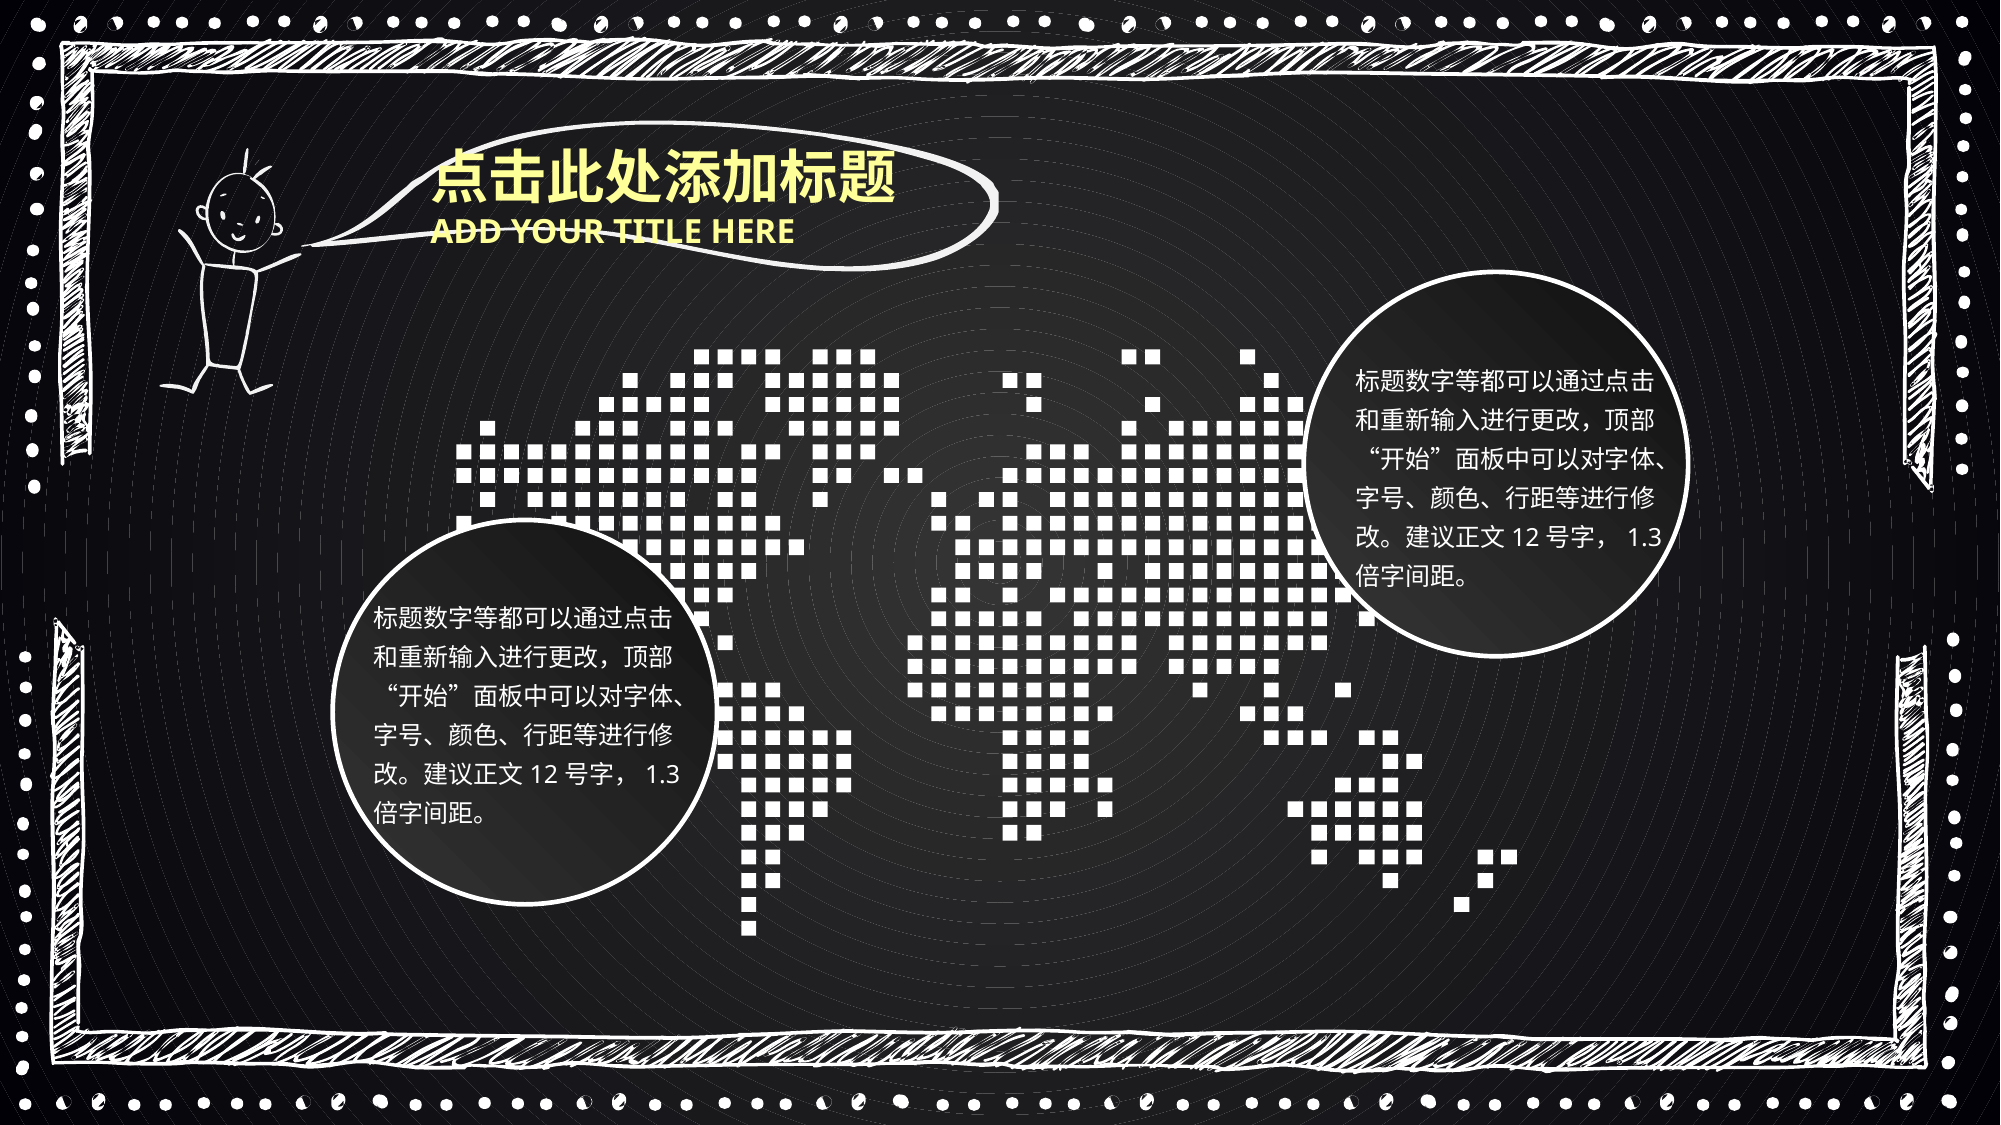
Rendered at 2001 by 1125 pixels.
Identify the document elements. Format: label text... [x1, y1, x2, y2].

text_box [955, 539, 971, 556]
text_box [1026, 801, 1042, 817]
text_box [331, 614, 358, 810]
text_box [1145, 563, 1161, 579]
text_box [1287, 539, 1304, 556]
text_box [1287, 587, 1304, 603]
text_box [1026, 611, 1042, 627]
text_box [1097, 658, 1113, 674]
text_box [1097, 587, 1113, 603]
text_box [1311, 587, 1327, 603]
text_box [1356, 598, 1636, 658]
text_box [1216, 539, 1232, 556]
text_box [1002, 706, 1018, 722]
text_box [480, 468, 496, 483]
text_box [955, 611, 971, 627]
text_box [456, 515, 472, 531]
text_box [717, 420, 733, 436]
text_box [1382, 801, 1399, 817]
text_box [955, 706, 971, 722]
text_box [978, 706, 994, 722]
text_box [1287, 444, 1303, 460]
text_box [575, 492, 591, 507]
text_box [1240, 658, 1256, 674]
text_box [1263, 468, 1279, 483]
text_box [599, 492, 614, 507]
text_box [907, 682, 923, 698]
text_box [1192, 444, 1208, 460]
text_box [1263, 444, 1279, 460]
text_box [741, 515, 757, 531]
text_box [1406, 824, 1422, 841]
text_box [1002, 730, 1018, 745]
text_box [765, 444, 781, 460]
text_box [1263, 539, 1279, 556]
text_box [741, 444, 757, 460]
text_box [1073, 468, 1089, 483]
text_box [978, 635, 994, 651]
text_box [1453, 897, 1470, 912]
text_box [670, 515, 685, 531]
text_box [1263, 397, 1279, 412]
text_box [527, 492, 543, 507]
text_box [860, 373, 876, 388]
text_box [456, 468, 472, 483]
text_box [1406, 801, 1422, 817]
text_box [1050, 444, 1066, 460]
text_box [1263, 611, 1279, 627]
text_box [1382, 730, 1399, 745]
text_box [622, 468, 638, 483]
text_box [1002, 563, 1018, 579]
text_box [978, 682, 994, 698]
text_box [1168, 492, 1184, 507]
text_box [883, 420, 899, 436]
text_box [812, 373, 828, 388]
text_box [1050, 801, 1066, 817]
text_box [836, 420, 852, 436]
text_box [1263, 373, 1279, 388]
text_box [931, 515, 947, 531]
text_box [931, 492, 947, 507]
text_box [1002, 373, 1018, 388]
text_box [836, 777, 852, 793]
text_box [527, 468, 543, 483]
text_box [741, 753, 757, 769]
text_box [717, 635, 733, 651]
text_box [931, 706, 947, 722]
text_box [978, 658, 994, 674]
text_box [1168, 420, 1184, 436]
text_box [1097, 539, 1113, 556]
text_box [378, 518, 672, 586]
text_box [1073, 587, 1089, 603]
text_box [1073, 611, 1089, 627]
text_box [788, 397, 804, 412]
text_box [931, 635, 947, 651]
text_box [1002, 587, 1018, 603]
text_box [812, 444, 828, 460]
text_box [1050, 682, 1066, 698]
text_box [1026, 658, 1042, 674]
text_box [717, 730, 733, 745]
text_box [1168, 563, 1184, 579]
text_box [694, 539, 709, 556]
text_box [1216, 492, 1232, 507]
text_box [836, 373, 852, 388]
text_box [1121, 492, 1137, 507]
text_box [551, 492, 567, 507]
text_box [1382, 873, 1399, 889]
text_box [1121, 587, 1137, 603]
text_box [788, 824, 804, 841]
text_box [1121, 444, 1137, 460]
text_box [1168, 468, 1184, 483]
text_box [812, 492, 828, 507]
text_box [717, 753, 733, 769]
text_box [907, 468, 923, 483]
text_box [707, 647, 719, 777]
text_box [1263, 635, 1279, 651]
text_box [1263, 706, 1279, 722]
text_box [836, 349, 852, 365]
text_box [1311, 563, 1327, 579]
text_box [1121, 420, 1137, 436]
text_box [646, 539, 662, 556]
text_box [1026, 777, 1042, 793]
text_box [1073, 777, 1089, 793]
text_box [1097, 706, 1113, 722]
text_box [717, 539, 733, 556]
text_box [765, 397, 781, 412]
text_box [1073, 682, 1089, 698]
text_box [504, 468, 519, 483]
text_box [1026, 824, 1042, 841]
text_box [1287, 420, 1304, 436]
text_box [1050, 777, 1066, 793]
text_box [622, 373, 638, 388]
text_box [1335, 801, 1351, 817]
text_box [599, 515, 614, 531]
text_box [480, 492, 496, 507]
text_box [741, 468, 757, 483]
text_box [883, 397, 899, 412]
text_box [955, 587, 971, 603]
text_box [1382, 824, 1399, 841]
text_box [1311, 539, 1325, 556]
text_box [1002, 492, 1018, 507]
text_box [1240, 444, 1256, 460]
text_box [694, 515, 709, 531]
text_box [480, 420, 496, 436]
text_box [1145, 468, 1161, 483]
text_box [1097, 468, 1113, 483]
text_box [1073, 706, 1089, 722]
text_box [1121, 658, 1137, 674]
text_box [717, 468, 733, 483]
text_box [1406, 753, 1422, 769]
text_box [599, 468, 614, 483]
text_box [812, 468, 828, 483]
text_box [1026, 682, 1042, 698]
text_box [375, 835, 675, 906]
text_box [1073, 753, 1089, 769]
text_box [717, 492, 733, 507]
text_box [836, 753, 852, 769]
text_box [1097, 777, 1113, 793]
text_box [1240, 492, 1256, 507]
text_box [1168, 515, 1184, 531]
text_box [1192, 468, 1208, 483]
text_box [1358, 777, 1375, 793]
text_box [1168, 635, 1184, 651]
text_box 标题数字等都可以通过点击和重新输入进行更改，顶部“开始”面板中可以对字体、字号、颜色、行距等进行修改。建议正文12号字，1.3倍字间距。 [1340, 349, 1689, 598]
text_box [765, 824, 781, 841]
text_box [1263, 587, 1279, 603]
text_box [978, 611, 994, 627]
text_box [836, 444, 852, 460]
text_box [1501, 849, 1517, 865]
text_box [1050, 468, 1066, 483]
text_box [788, 730, 804, 745]
text_box [1002, 539, 1018, 556]
text_box [1406, 849, 1422, 865]
text_box [765, 801, 781, 817]
text_box [1073, 515, 1089, 531]
text_box [670, 563, 685, 579]
text_box [551, 515, 567, 523]
text_box [1263, 658, 1279, 674]
text_box [694, 563, 709, 579]
text_box [694, 468, 709, 483]
text_box [1002, 635, 1018, 651]
text_box [1073, 730, 1089, 745]
text_box [649, 563, 662, 575]
text_box [788, 753, 804, 769]
text_box [741, 349, 757, 365]
text_box [694, 349, 709, 365]
text_box [1311, 635, 1327, 651]
text_box [1216, 444, 1232, 460]
text_box [1335, 824, 1351, 841]
text_box [1263, 682, 1279, 698]
text_box [741, 897, 757, 912]
text_box [1287, 492, 1304, 507]
text_box [1168, 539, 1184, 556]
text_box [1145, 611, 1161, 627]
text_box [741, 563, 757, 579]
text_box [955, 563, 971, 579]
text_box [883, 468, 899, 483]
text_box [1097, 563, 1113, 579]
text_box [1216, 658, 1232, 674]
text_box [1192, 563, 1208, 579]
text_box [1168, 658, 1184, 674]
text_box [1145, 539, 1161, 556]
text_box [1335, 682, 1351, 698]
text_box [1050, 539, 1066, 556]
text_box [1097, 801, 1113, 817]
text_box [1287, 468, 1303, 483]
text_box [1216, 635, 1232, 651]
text_box [1073, 658, 1089, 674]
text_box [765, 349, 781, 365]
text_box [1002, 824, 1018, 841]
text_box [1216, 587, 1232, 603]
text_box [1026, 730, 1042, 745]
text_box [1002, 468, 1018, 483]
text_box [1192, 635, 1208, 651]
text_box [907, 658, 923, 674]
text_box [1240, 706, 1256, 722]
text_box [1050, 492, 1066, 507]
text_box [1168, 611, 1184, 627]
text_box [717, 515, 733, 531]
text_box [1477, 849, 1494, 865]
text_box [765, 873, 781, 889]
text_box [599, 397, 614, 412]
text_box [1240, 563, 1256, 579]
text_box [812, 397, 828, 412]
text_box [788, 777, 804, 793]
text_box [1263, 730, 1279, 745]
text_box [1002, 682, 1018, 698]
text_box [480, 444, 496, 460]
text_box [741, 920, 757, 936]
text_box [1121, 468, 1137, 483]
text_box [622, 539, 638, 554]
text_box [1216, 420, 1232, 436]
text_box [1145, 515, 1161, 531]
text_box [978, 563, 994, 579]
text_box [1240, 587, 1256, 603]
text_box [955, 658, 971, 674]
text_box [1240, 515, 1256, 531]
text_box [741, 849, 757, 865]
text_box [646, 397, 662, 412]
text_box [1026, 468, 1042, 483]
text_box [1382, 753, 1399, 769]
text_box [1073, 492, 1089, 507]
text_box [1002, 658, 1018, 674]
text_box [741, 682, 757, 698]
text_box [646, 492, 662, 507]
text_box [1097, 635, 1113, 651]
text_box [765, 706, 781, 722]
text_box [1145, 349, 1161, 365]
text_box [1073, 635, 1089, 651]
text_box [670, 444, 685, 460]
text_box [741, 492, 757, 507]
text_box [741, 824, 757, 841]
text_box [955, 682, 971, 698]
text_box [788, 539, 804, 556]
text_box [694, 397, 709, 412]
text_box [812, 753, 828, 769]
text_box [931, 611, 947, 627]
text_box [788, 706, 804, 722]
text_box [1026, 444, 1042, 460]
text_box [931, 658, 947, 674]
text_box [1121, 515, 1137, 531]
text_box [1145, 397, 1161, 412]
text_box [717, 373, 733, 388]
text_box [1240, 539, 1256, 556]
text_box [788, 420, 804, 436]
text_box [622, 444, 638, 460]
text_box [646, 515, 662, 531]
text_box [836, 468, 852, 483]
text_box [1192, 611, 1208, 627]
text_box [1240, 420, 1256, 436]
text_box [575, 468, 591, 483]
text_box [718, 706, 733, 722]
text_box [1311, 611, 1327, 627]
text_box [717, 349, 733, 365]
text_box [741, 706, 757, 722]
text_box [622, 420, 638, 436]
text_box [860, 444, 876, 460]
text_box [1216, 611, 1232, 627]
text_box [670, 397, 685, 412]
text_box [622, 492, 638, 507]
text_box [1002, 611, 1018, 627]
text_box [1192, 587, 1208, 603]
text_box [551, 444, 567, 460]
text_box 标题数字等都可以通过点击和重新输入进行更改，顶部“开始”面板中可以对字体、字号、颜色、行距等进行修改。建议正文12号字，1.3倍字间距。 [358, 586, 707, 835]
text_box [1026, 753, 1042, 769]
text_box [1287, 397, 1304, 412]
text_box [1121, 349, 1137, 365]
text_box [812, 349, 828, 365]
text_box [1263, 515, 1279, 531]
text_box [1073, 539, 1089, 556]
text_box [860, 397, 876, 412]
text_box [1358, 611, 1375, 627]
text_box [527, 444, 543, 460]
text_box [765, 682, 781, 698]
text_box [1026, 397, 1042, 412]
text_box [1240, 468, 1256, 483]
text_box [1192, 539, 1208, 556]
text_box [1240, 397, 1256, 412]
text_box [1097, 492, 1113, 507]
text_box [599, 420, 614, 436]
text_box [812, 777, 828, 793]
text_box [1192, 658, 1208, 674]
text_box [1050, 635, 1066, 651]
text_box [1287, 611, 1304, 627]
text_box [646, 444, 662, 460]
text_box [1311, 730, 1327, 745]
text_box [1050, 753, 1066, 769]
text_box [860, 420, 876, 436]
text_box [1240, 349, 1256, 365]
text_box [1097, 611, 1113, 627]
text_box [504, 444, 519, 460]
text_box [717, 682, 733, 698]
text_box [741, 801, 757, 817]
text_box [1358, 849, 1375, 865]
text_box [812, 420, 828, 436]
text_box [1050, 658, 1066, 674]
text_box [599, 444, 614, 460]
text_box [670, 373, 685, 388]
text_box [788, 373, 804, 388]
text_box [1192, 515, 1208, 531]
text_box [1192, 492, 1208, 507]
text_box [670, 468, 685, 483]
text_box [1335, 777, 1351, 793]
text_box [456, 444, 472, 460]
text_box [1311, 801, 1327, 817]
text_box [1311, 824, 1327, 841]
text_box [741, 873, 757, 889]
text_box [1358, 801, 1375, 817]
text_box [1002, 753, 1018, 769]
text_box [1026, 563, 1042, 579]
text_box [741, 777, 757, 793]
text_box [694, 373, 709, 388]
text_box [860, 349, 876, 365]
text_box [788, 801, 804, 817]
text_box [765, 753, 781, 769]
text_box [1002, 515, 1018, 531]
text_box [1287, 730, 1304, 745]
text_box [812, 730, 828, 745]
text_box [1311, 849, 1327, 865]
text_box [1050, 515, 1066, 531]
text_box [1168, 587, 1184, 603]
text_box [1026, 706, 1042, 722]
text_box [1121, 635, 1137, 651]
text_box [1050, 587, 1066, 603]
text_box [1097, 515, 1113, 531]
text_box [765, 539, 781, 556]
text_box [1287, 635, 1304, 651]
text_box [1192, 420, 1208, 436]
text_box [1335, 587, 1351, 603]
text_box [1050, 730, 1066, 745]
text_box [883, 373, 899, 388]
text_box [646, 468, 662, 483]
text_box [551, 468, 567, 483]
text_box [1477, 873, 1494, 889]
text_box [955, 515, 971, 531]
text_box [622, 397, 638, 412]
text_box [1358, 824, 1375, 841]
text_box [1026, 539, 1042, 556]
text_box [1263, 492, 1279, 507]
text_box [1263, 420, 1279, 436]
text_box [1263, 563, 1279, 579]
text_box [1340, 270, 1652, 349]
text_box [670, 420, 685, 436]
text_box [694, 444, 709, 460]
text_box [1240, 611, 1256, 627]
text_box [741, 730, 757, 745]
text_box [575, 420, 591, 436]
text_box [670, 492, 685, 507]
text_box [1050, 706, 1066, 722]
text_box [955, 635, 971, 651]
text_box [1145, 492, 1161, 507]
text_box [670, 539, 685, 556]
text_box [1216, 515, 1232, 531]
text_box [1168, 444, 1184, 460]
text_box [1073, 444, 1089, 460]
text_box [1002, 801, 1018, 817]
text_box [931, 682, 947, 698]
text_box [575, 444, 591, 460]
text_box [1026, 515, 1042, 531]
text_box [1216, 468, 1232, 483]
text_box [765, 849, 781, 865]
text_box [575, 515, 591, 530]
text_box [1121, 611, 1137, 627]
text_box [1287, 706, 1304, 722]
text_box [907, 635, 923, 651]
text_box [741, 539, 757, 556]
text_box [1026, 635, 1042, 651]
text_box [1287, 563, 1304, 579]
text_box [1002, 777, 1018, 793]
text_box [765, 515, 781, 531]
text_box [765, 730, 781, 745]
text_box [1216, 563, 1232, 579]
text_box [1145, 444, 1161, 460]
text_box [1382, 849, 1399, 865]
text_box [1287, 515, 1304, 531]
text_box [836, 397, 852, 412]
text_box [836, 730, 852, 745]
text_box [978, 539, 994, 556]
text_box [1121, 539, 1137, 556]
text_box [717, 563, 733, 579]
text_box [1026, 373, 1042, 388]
text_box [931, 587, 947, 603]
text_box [1302, 350, 1340, 579]
text_box [978, 492, 994, 507]
text_box [765, 373, 781, 388]
text_box [1358, 730, 1375, 745]
text_box [1287, 801, 1304, 817]
text_box [765, 777, 781, 793]
text_box [1145, 587, 1161, 603]
text_box [1240, 635, 1256, 651]
text_box [717, 587, 733, 603]
text_box [812, 801, 828, 817]
text_box [1192, 682, 1208, 698]
text_box [694, 420, 709, 436]
text_box [622, 515, 638, 531]
picture [159, 119, 999, 396]
text_box [1382, 777, 1399, 793]
